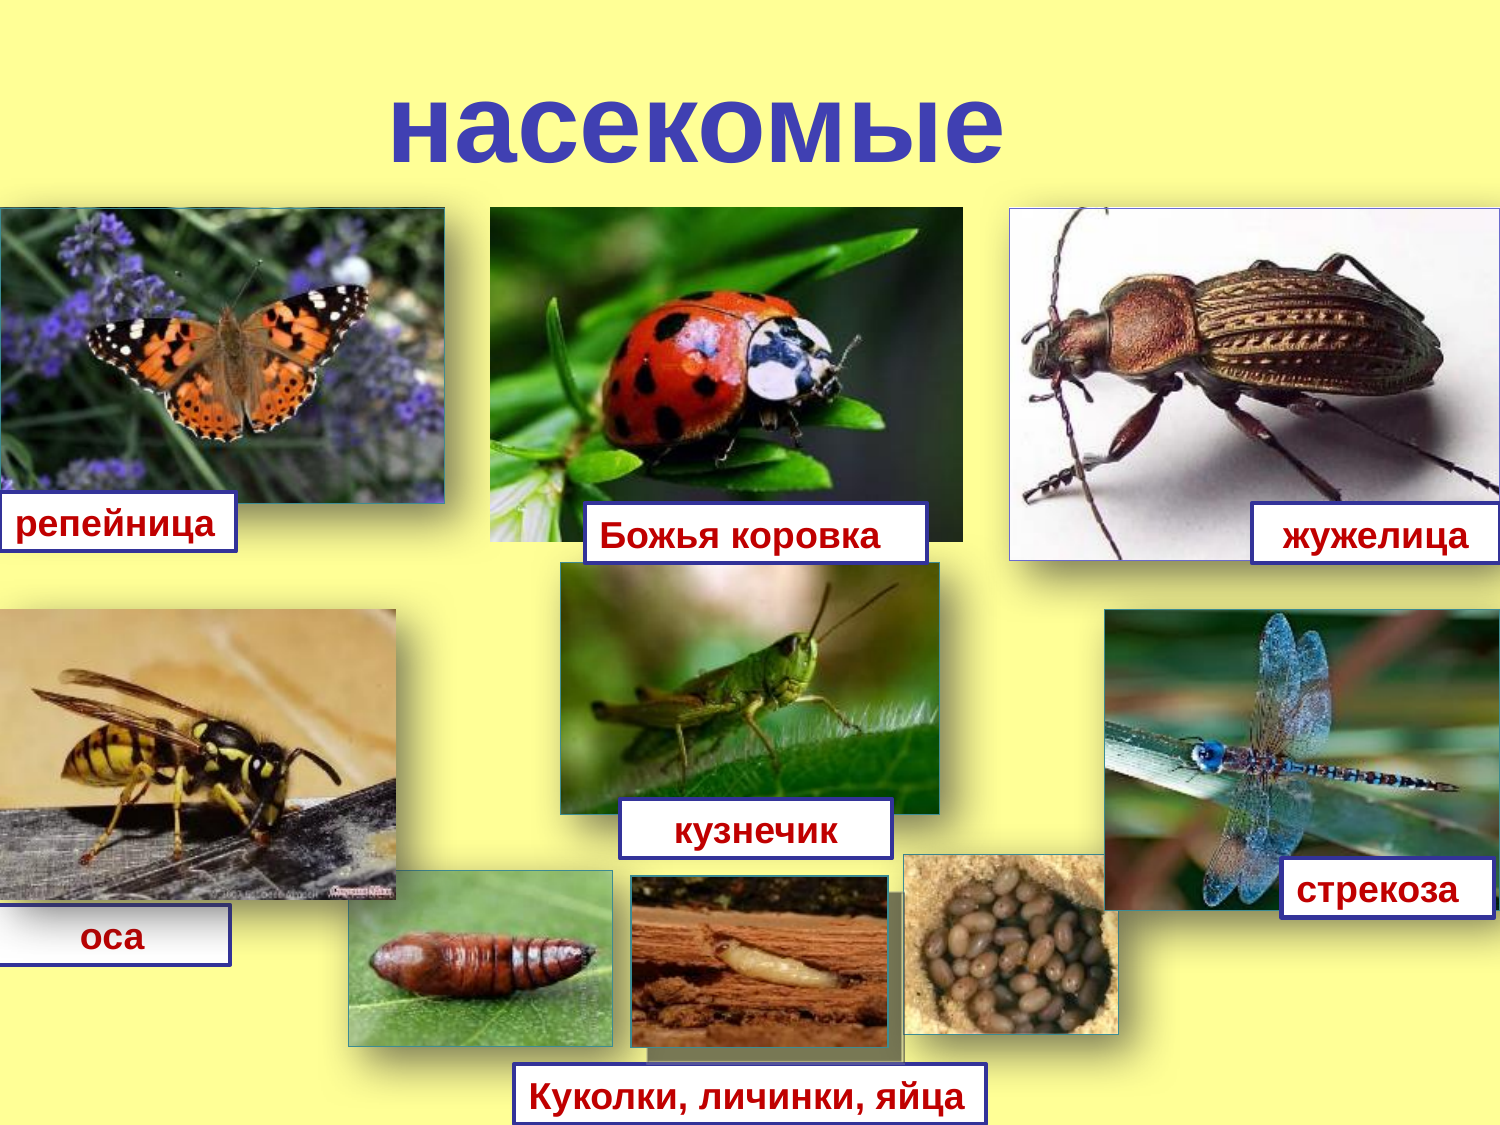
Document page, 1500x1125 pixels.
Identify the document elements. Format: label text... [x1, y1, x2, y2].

picture [560, 562, 940, 815]
text_box насекомые [371, 42, 1046, 193]
text_box кузнечик [618, 824, 894, 860]
picture [489, 207, 963, 542]
text_box репейница [0, 512, 238, 553]
picture [903, 609, 1500, 1036]
picture [1009, 207, 1500, 562]
picture [631, 876, 888, 1048]
picture [0, 207, 445, 504]
text_box Божья коровка [583, 550, 929, 560]
picture [0, 609, 613, 1048]
text_box Куколки, личинки, яйца [512, 1062, 988, 1125]
text_box оса [0, 932, 232, 967]
